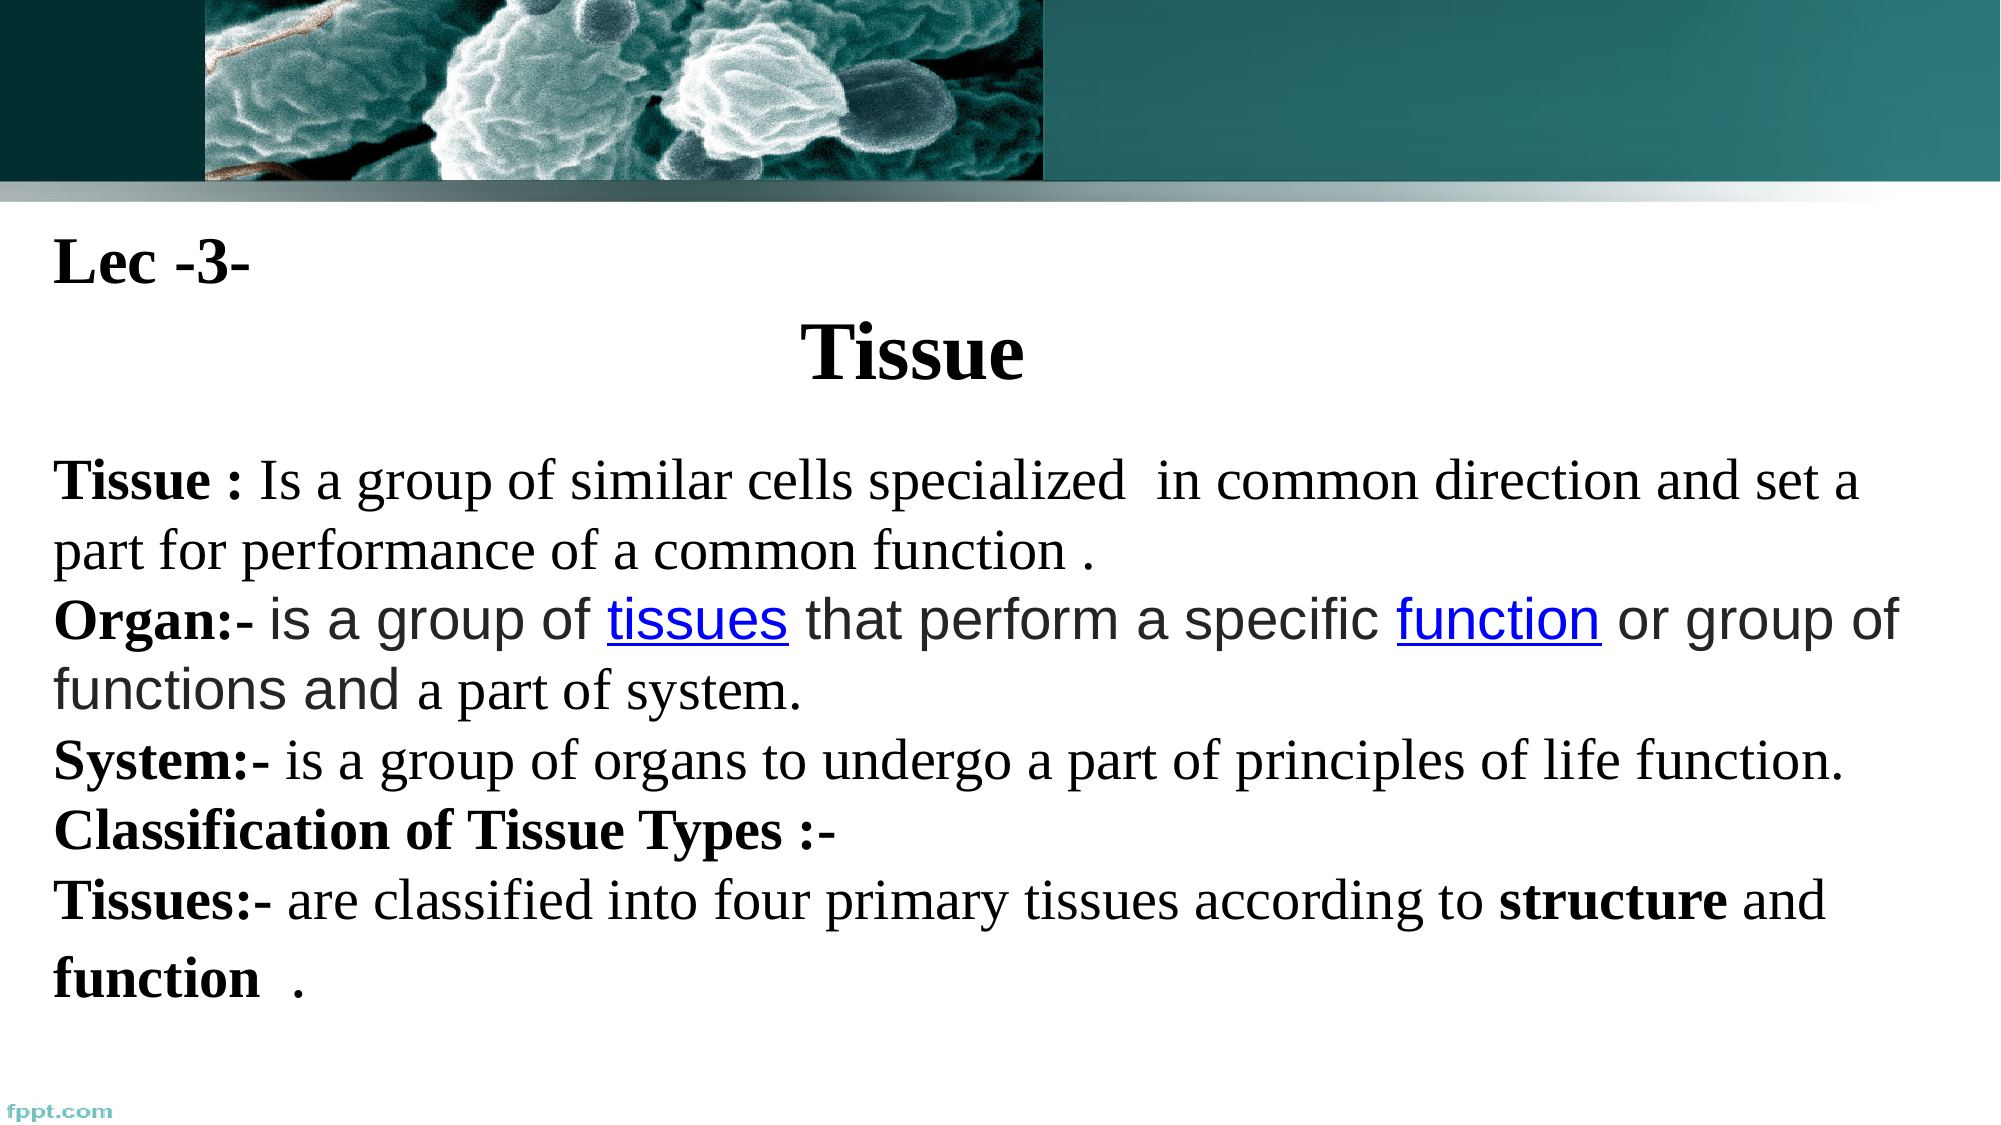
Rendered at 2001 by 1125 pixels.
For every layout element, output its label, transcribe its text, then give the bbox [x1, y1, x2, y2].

text_box Lec -3- Tissue Tissue : Is a group of similar cells specialized in common direction and set a part for performance of a common function . Organ:- is a group of tissues that perform a specific function or group of functions and a part of system. System:- is a group of organs to undergo a part of principles of life function. Classification of Tissue Types :- Tissues:- are classified into four primary tissues according to structure and function . [38, 163, 1961, 1125]
picture [0, 0, 2001, 1125]
